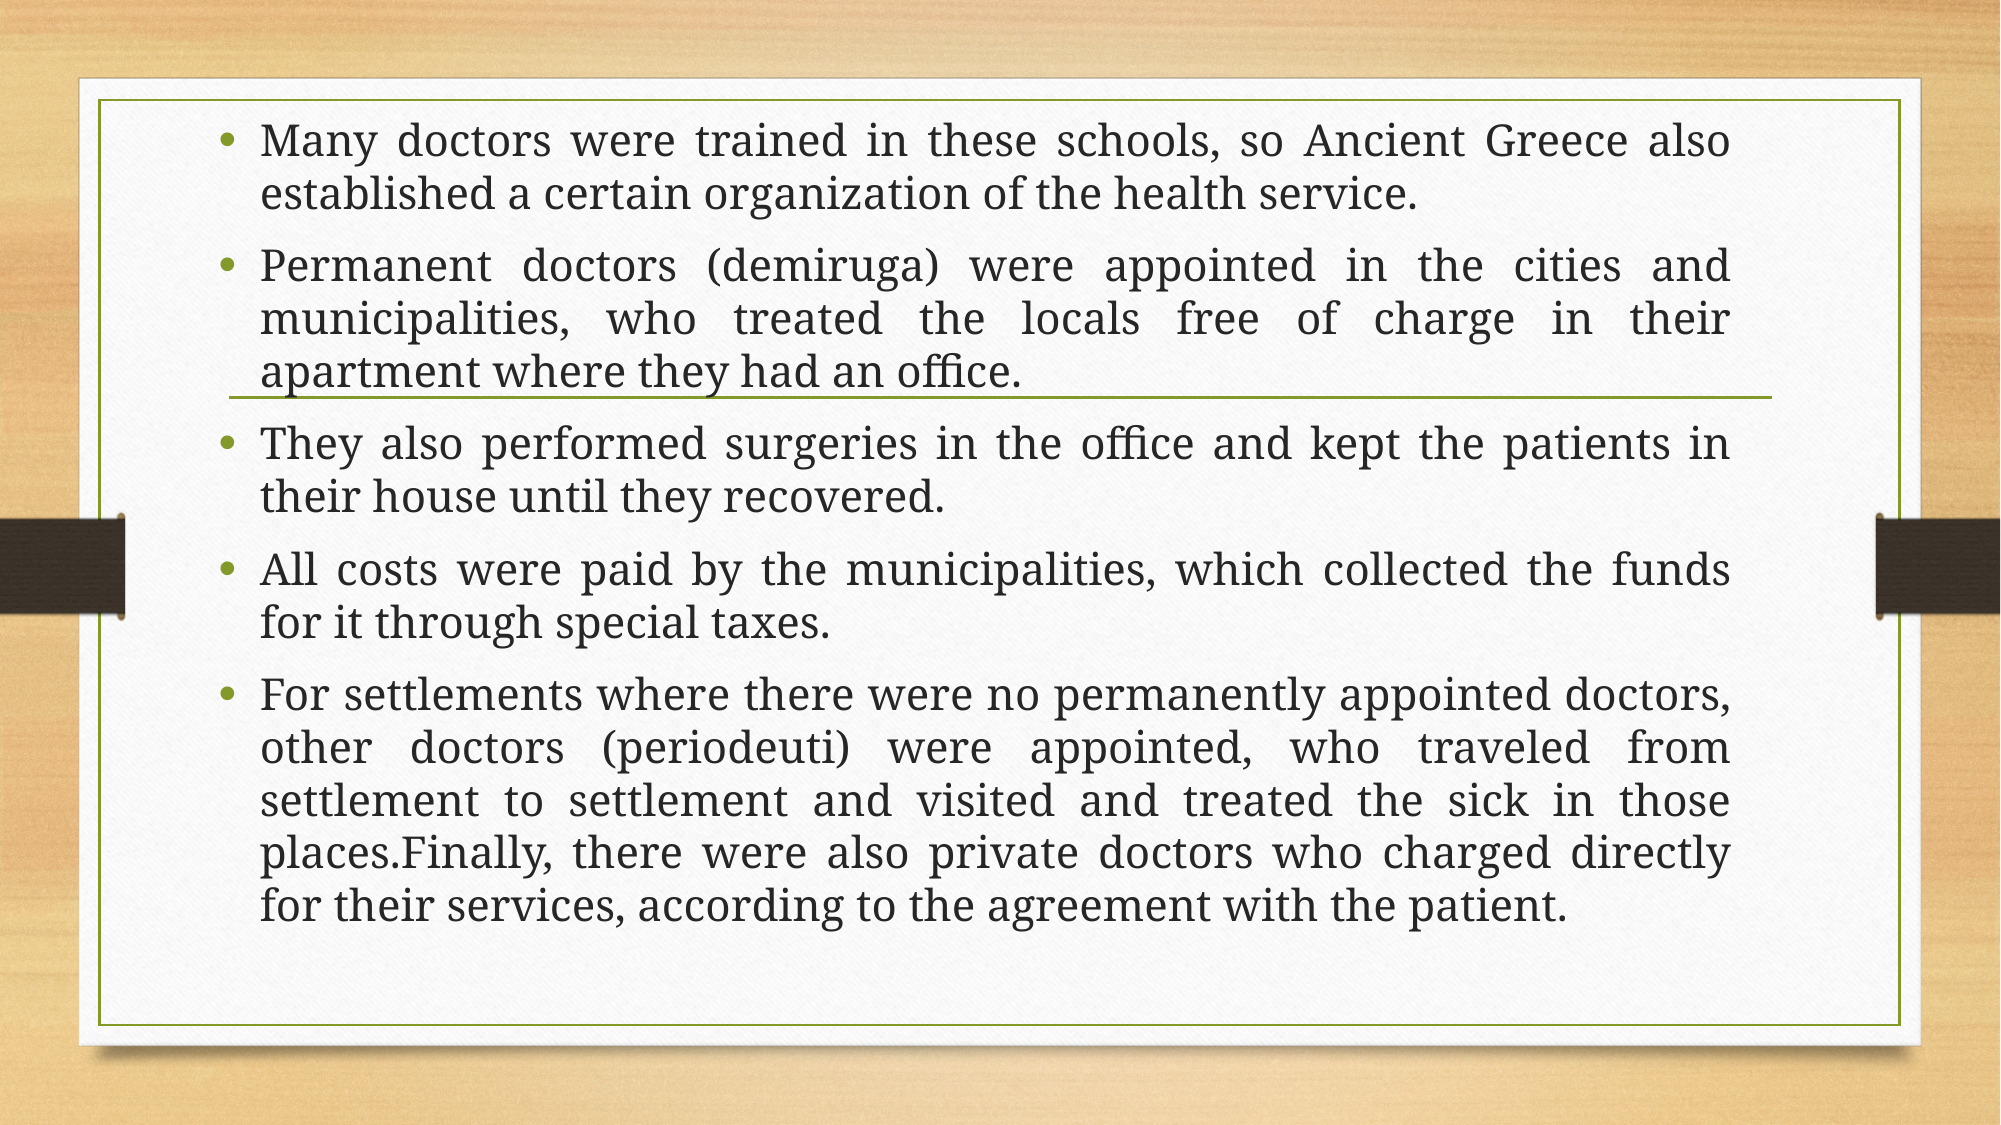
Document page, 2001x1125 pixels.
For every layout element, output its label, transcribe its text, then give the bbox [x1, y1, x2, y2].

picture [0, 0, 2001, 1125]
list Many doctors were trained in these schools, so Ancient Greece also established a certain organization of the health service. Permanent doctors (demiruga) were appointed in the cities and municipalities, who treated the locals free of charge in their apartment where they had an office. They also performed surgeries in the office and kept the patients in their house until they recovered. All costs were paid by the municipalities, which collected the funds for it through special taxes. For settlements where there were no permanently appointed doctors, other doctors (periodeuti) were appointed, who traveled from settlement to settlement and visited and treated the sick in those places.Finally, there were also private doctors who charged directly for their services, according to the agreement with the patient. [203, 104, 1749, 986]
